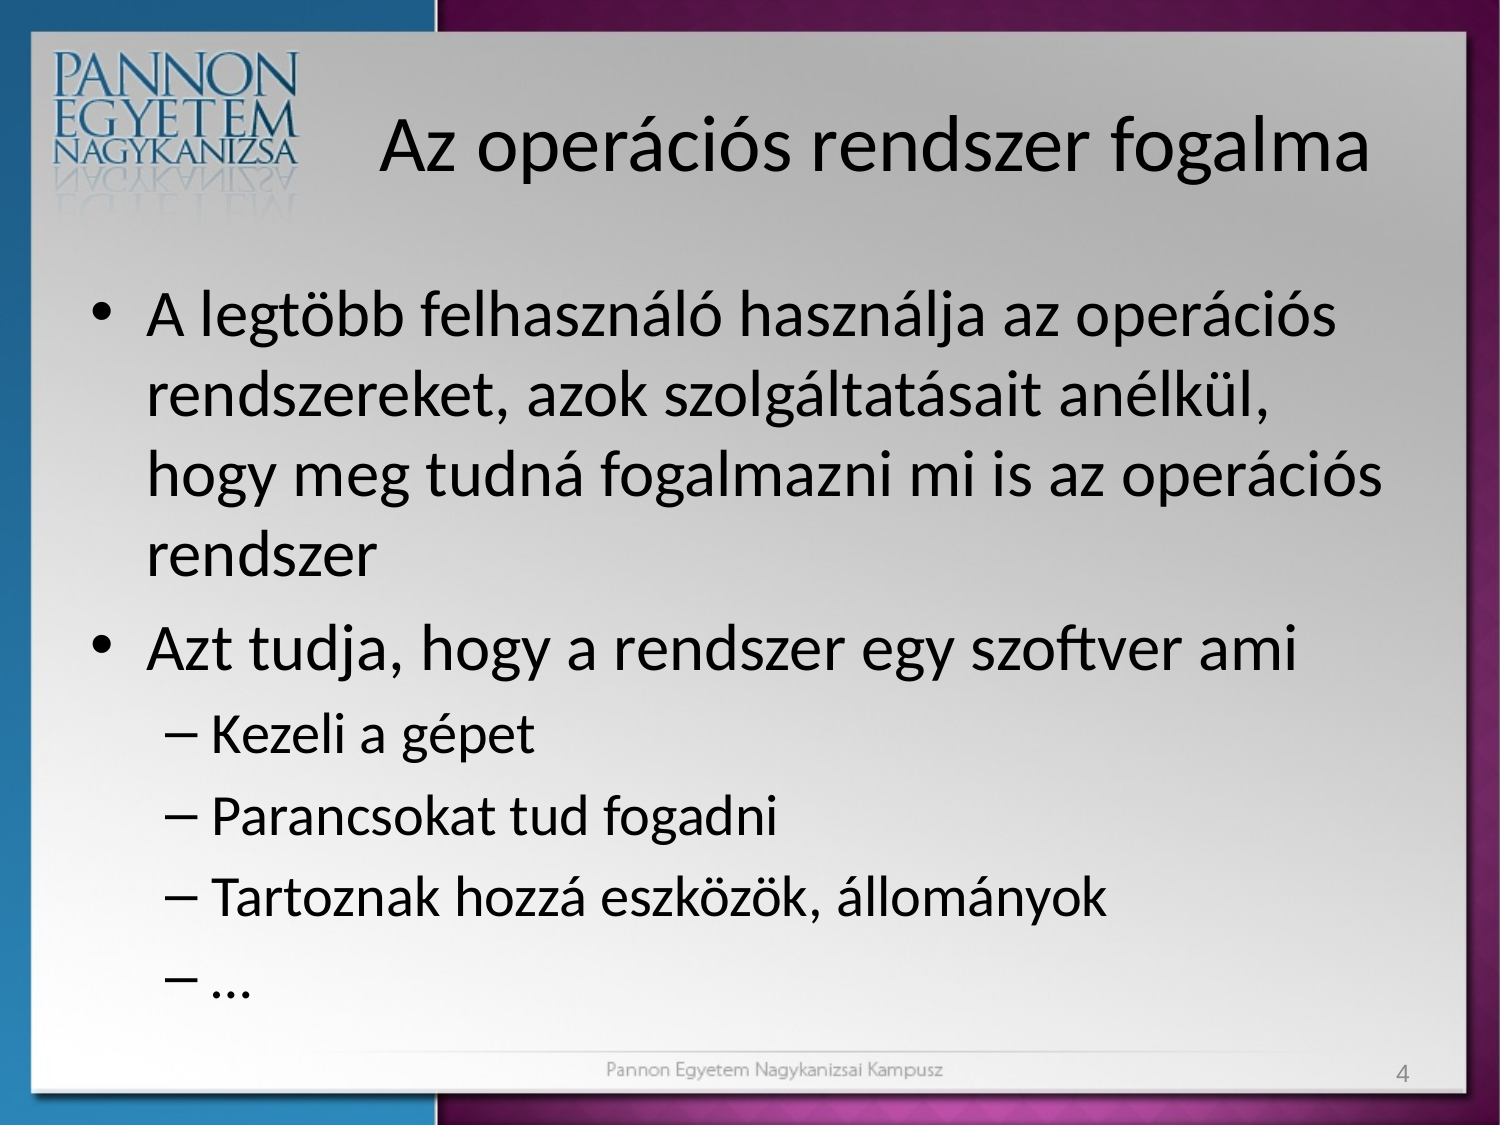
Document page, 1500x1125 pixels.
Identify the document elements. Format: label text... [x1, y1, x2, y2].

list A legtöbb felhasználó használja az operációs rendszereket, azok szolgáltatásait anélkül, hogy meg tudná fogalmazni mi is az operációs rendszer Azt tudja, hogy a rendszer egy szoftver ami Kezeli a gépet Parancsokat tud fogadni Tartoznak hozzá eszközök, állományok … [75, 262, 1425, 1038]
title Az operációs rendszer fogalma [328, 45, 1425, 233]
slide_number 4 [1074, 1042, 1425, 1103]
picture [0, 0, 1500, 1125]
